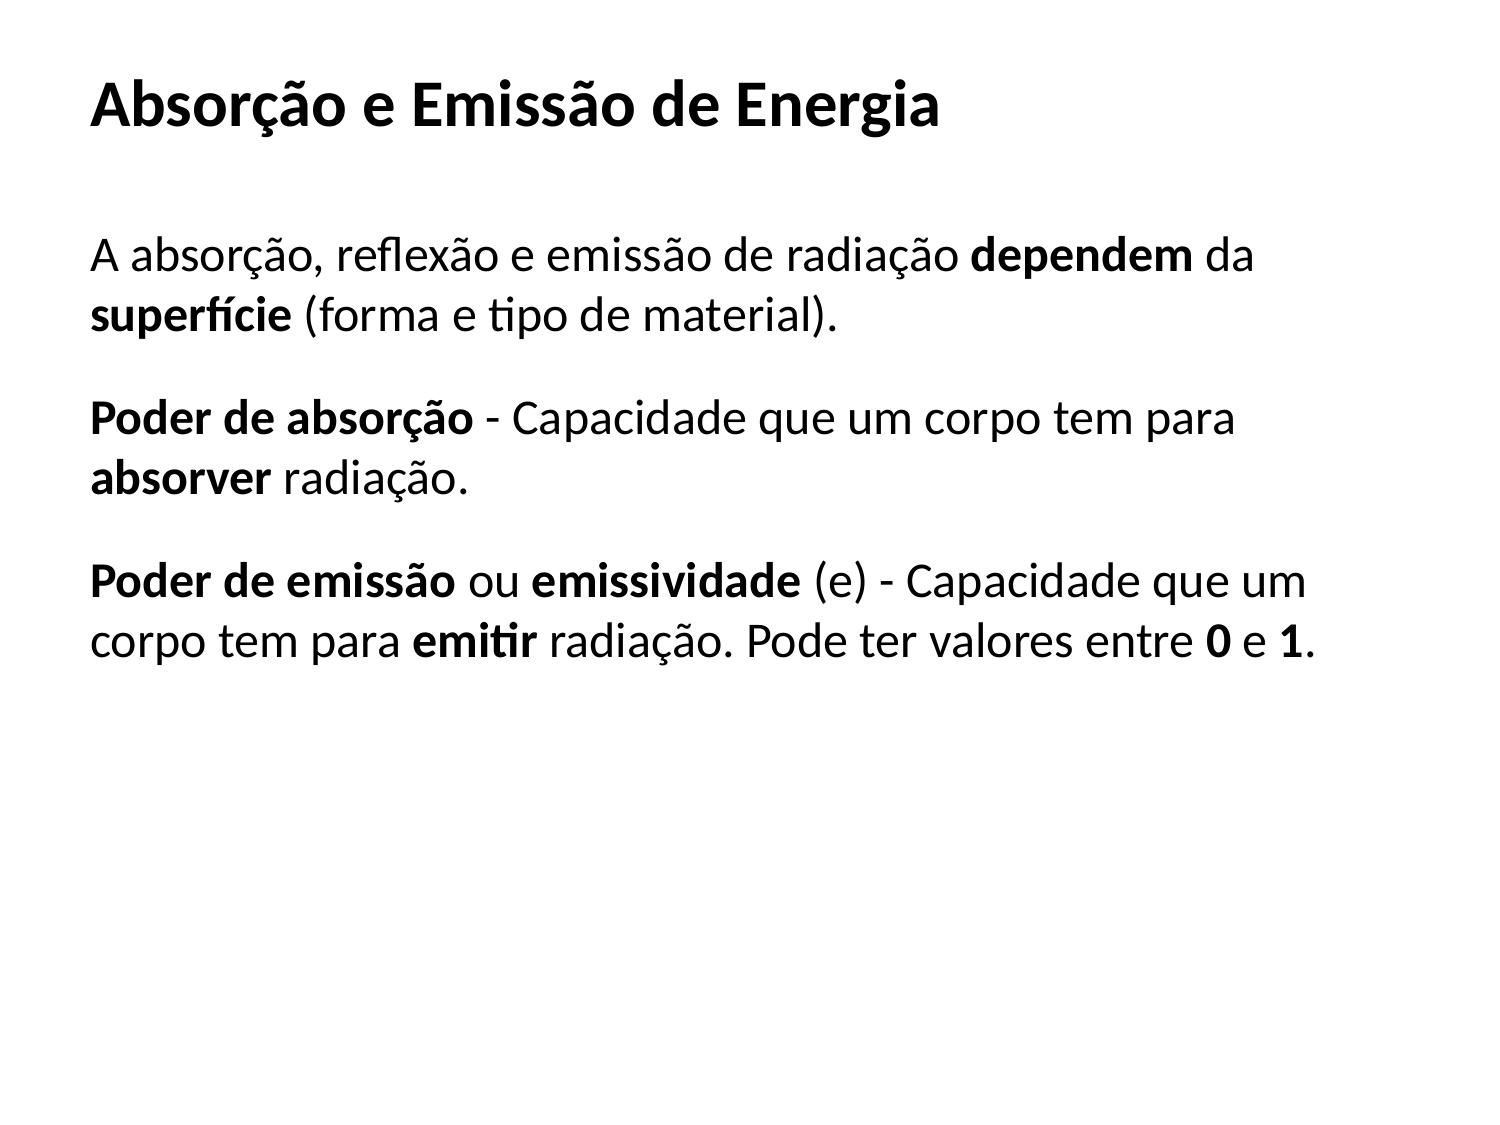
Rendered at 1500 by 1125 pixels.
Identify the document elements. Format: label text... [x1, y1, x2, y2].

text_box A absorção, reflexão e emissão de radiação dependem da superfície (forma e tipo de material). Poder de absorção - Capacidade que um corpo tem para absorver radiação. Poder de emissão ou emissividade (e) - Capacidade que um corpo tem para emitir radiação. Pode ter valores entre 0 e 1. [74, 206, 1425, 1028]
title Absorção e Emissão de Energia [75, 45, 1425, 206]
